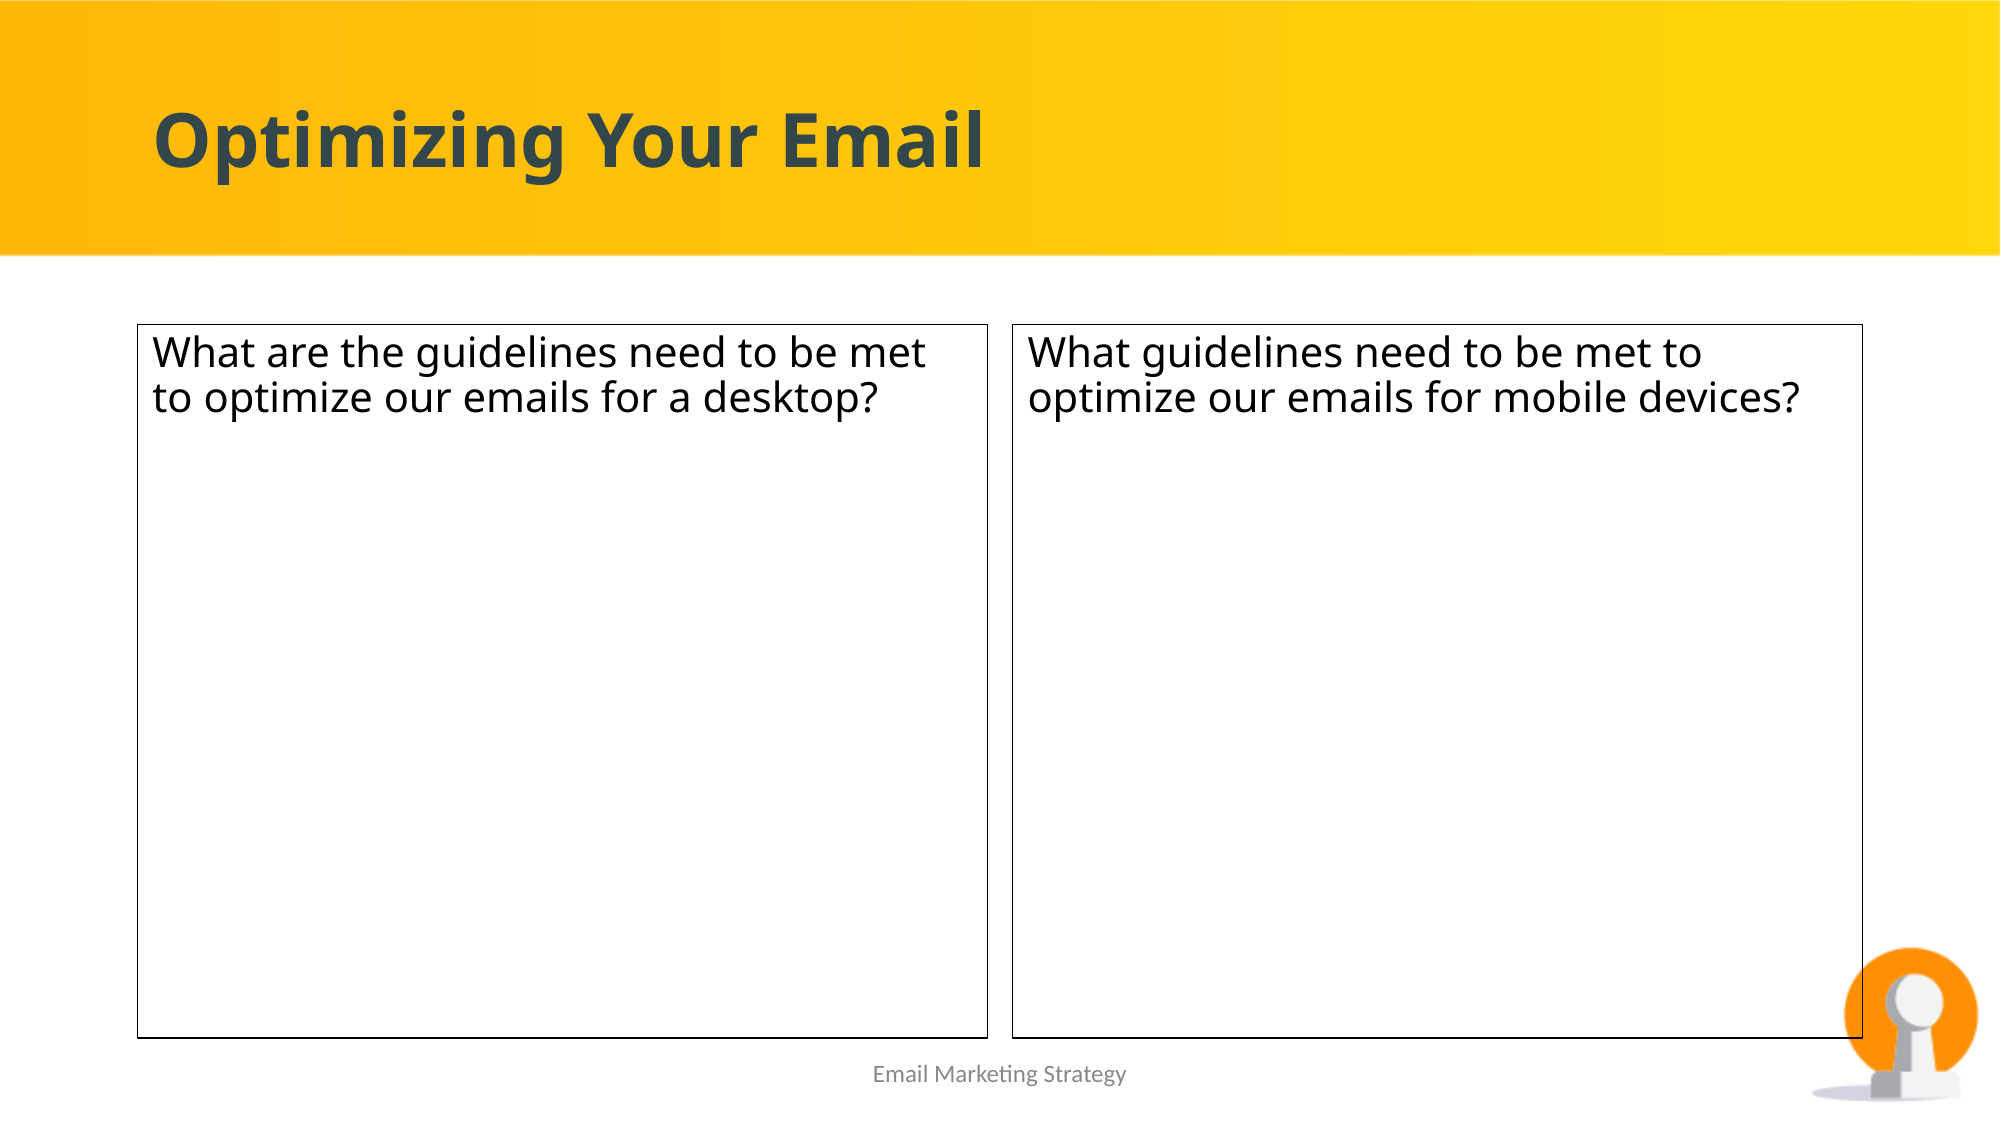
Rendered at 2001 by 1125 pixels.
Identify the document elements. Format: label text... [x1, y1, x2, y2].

list What guidelines need to be met to optimize our emails for mobile devices? [1012, 324, 1863, 1039]
footer Email Marketing Strategy [662, 1042, 1338, 1103]
title Optimizing Your Email [137, 34, 1863, 253]
list What are the guidelines need to be met to optimize our emails for a desktop? [137, 324, 988, 1039]
picture [0, 0, 2001, 1125]
